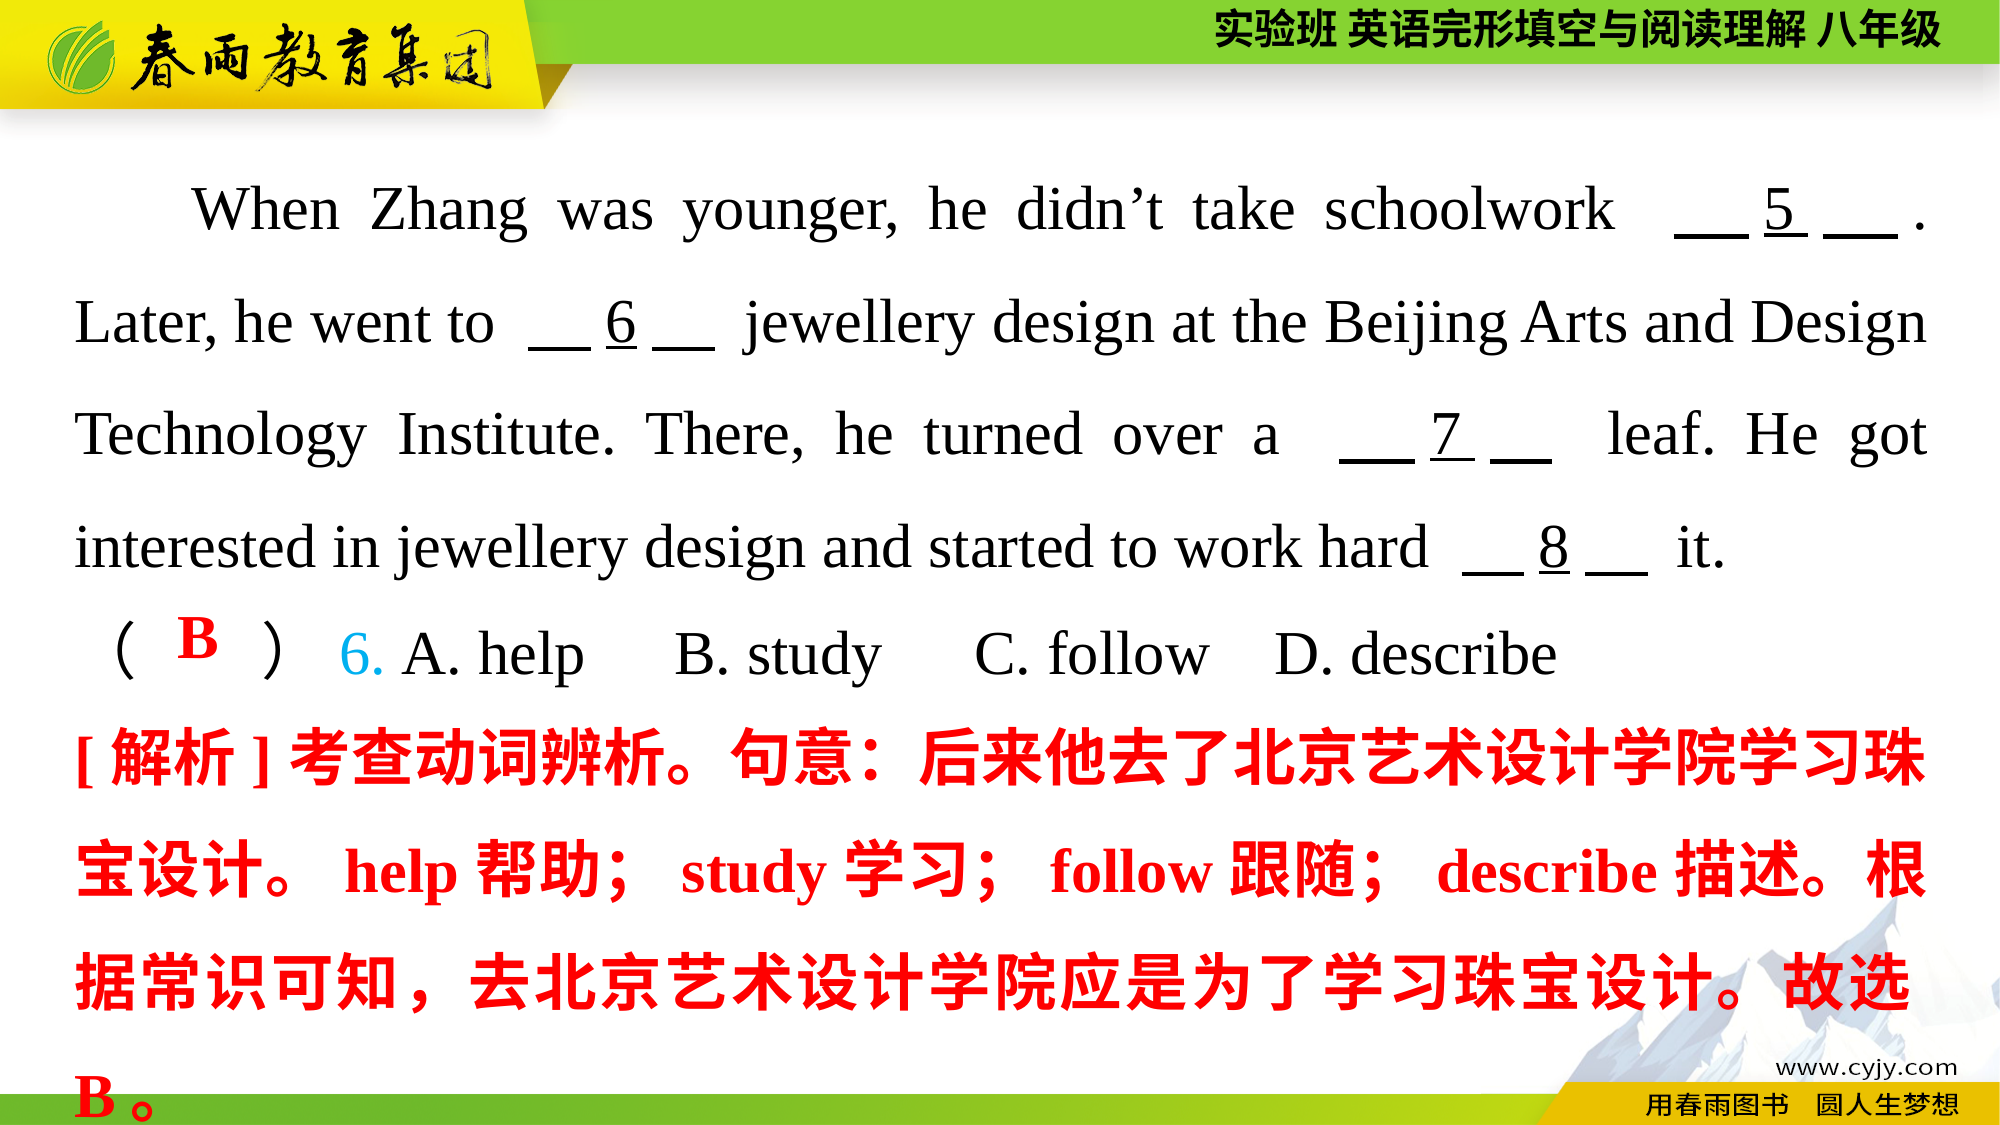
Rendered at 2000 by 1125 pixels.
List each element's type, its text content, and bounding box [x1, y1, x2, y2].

picture [0, 0, 2000, 1125]
text_box （ ）6. A. help B. study C. follow D. describe [59, 567, 1944, 673]
text_box B [163, 589, 235, 673]
text_box [解析]考查动词辨析。句意：后来他去了北京艺术设计学院学习珠宝设计。help帮助；study学习；follow跟随；describe描述。根据常识可知，去北京艺术设计学院应是为了学习珠宝设计。故选B。 [59, 673, 1944, 1125]
list When Zhang was younger, he didn’t take schoolwork 5 . Later, he went to 6 jewellery design at the Beijing Arts and Design Technology Institute. There, he turned over a 7 leaf. He got interested in jewellery design and started to work hard 8 it. [59, 122, 1944, 567]
